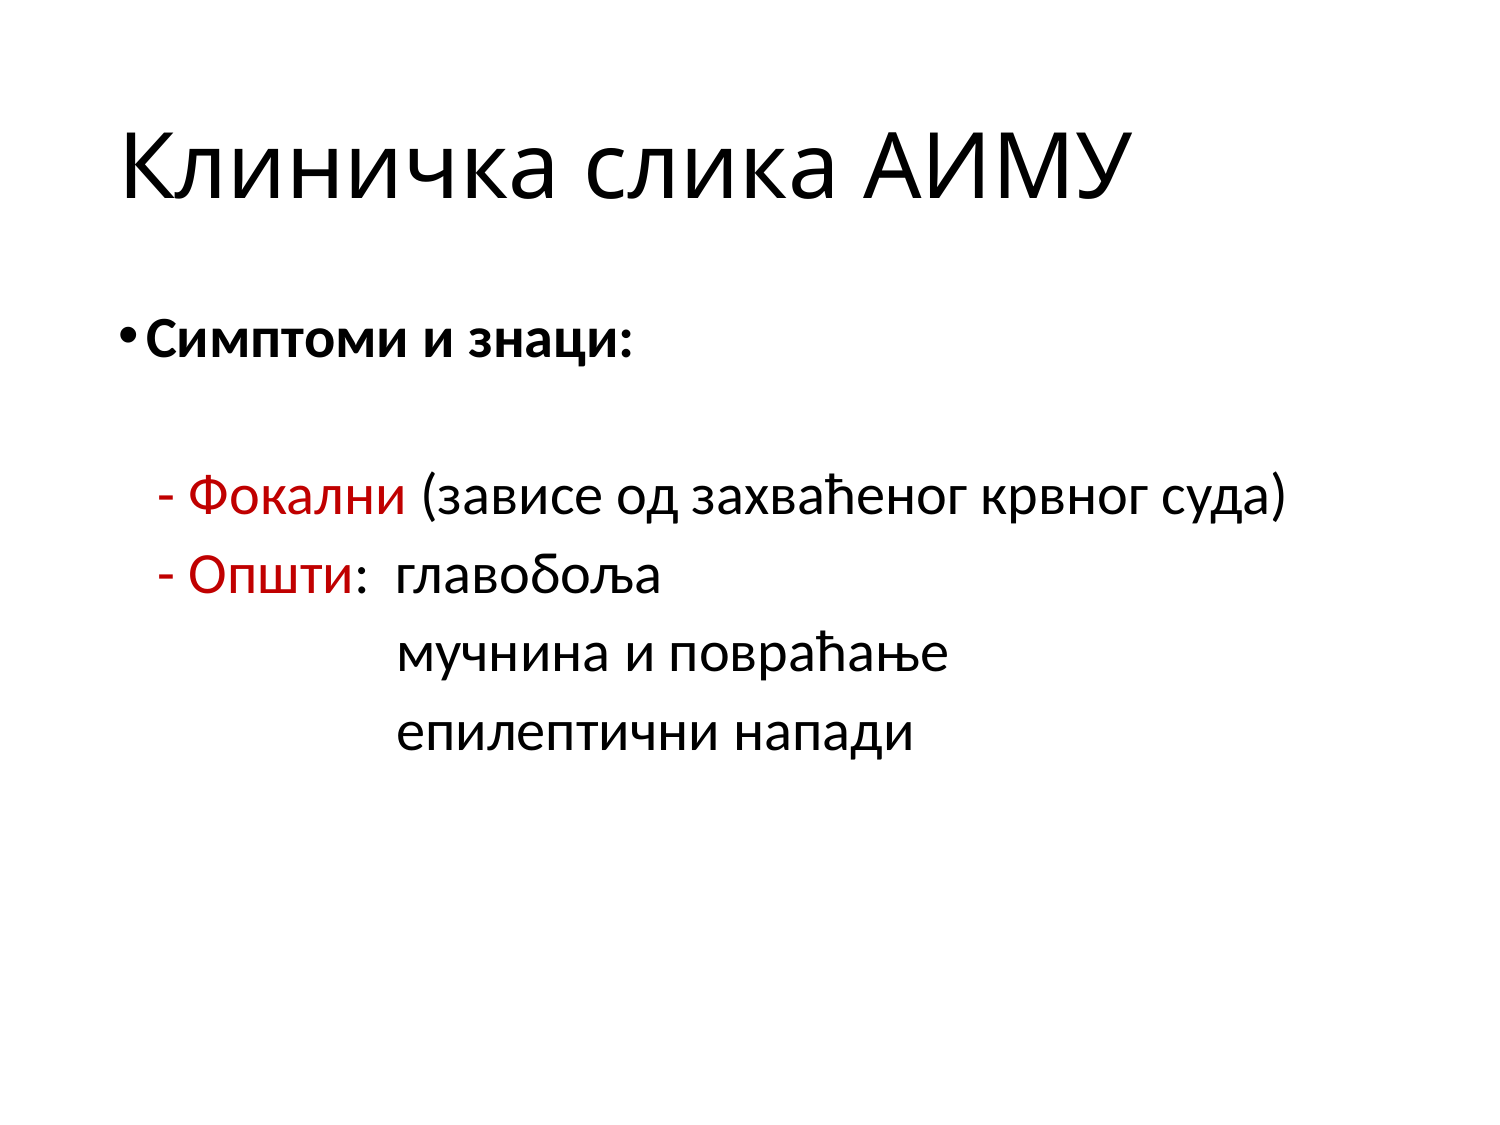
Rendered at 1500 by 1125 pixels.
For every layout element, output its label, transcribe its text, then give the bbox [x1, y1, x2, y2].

list Симптоми и знаци: - Фокални (зависе од захваћеног крвног суда) - Општи: главобоља мучнина и повраћање епилептични напади [103, 299, 1397, 1014]
title Клиничка слика АИМУ [103, 59, 1397, 278]
